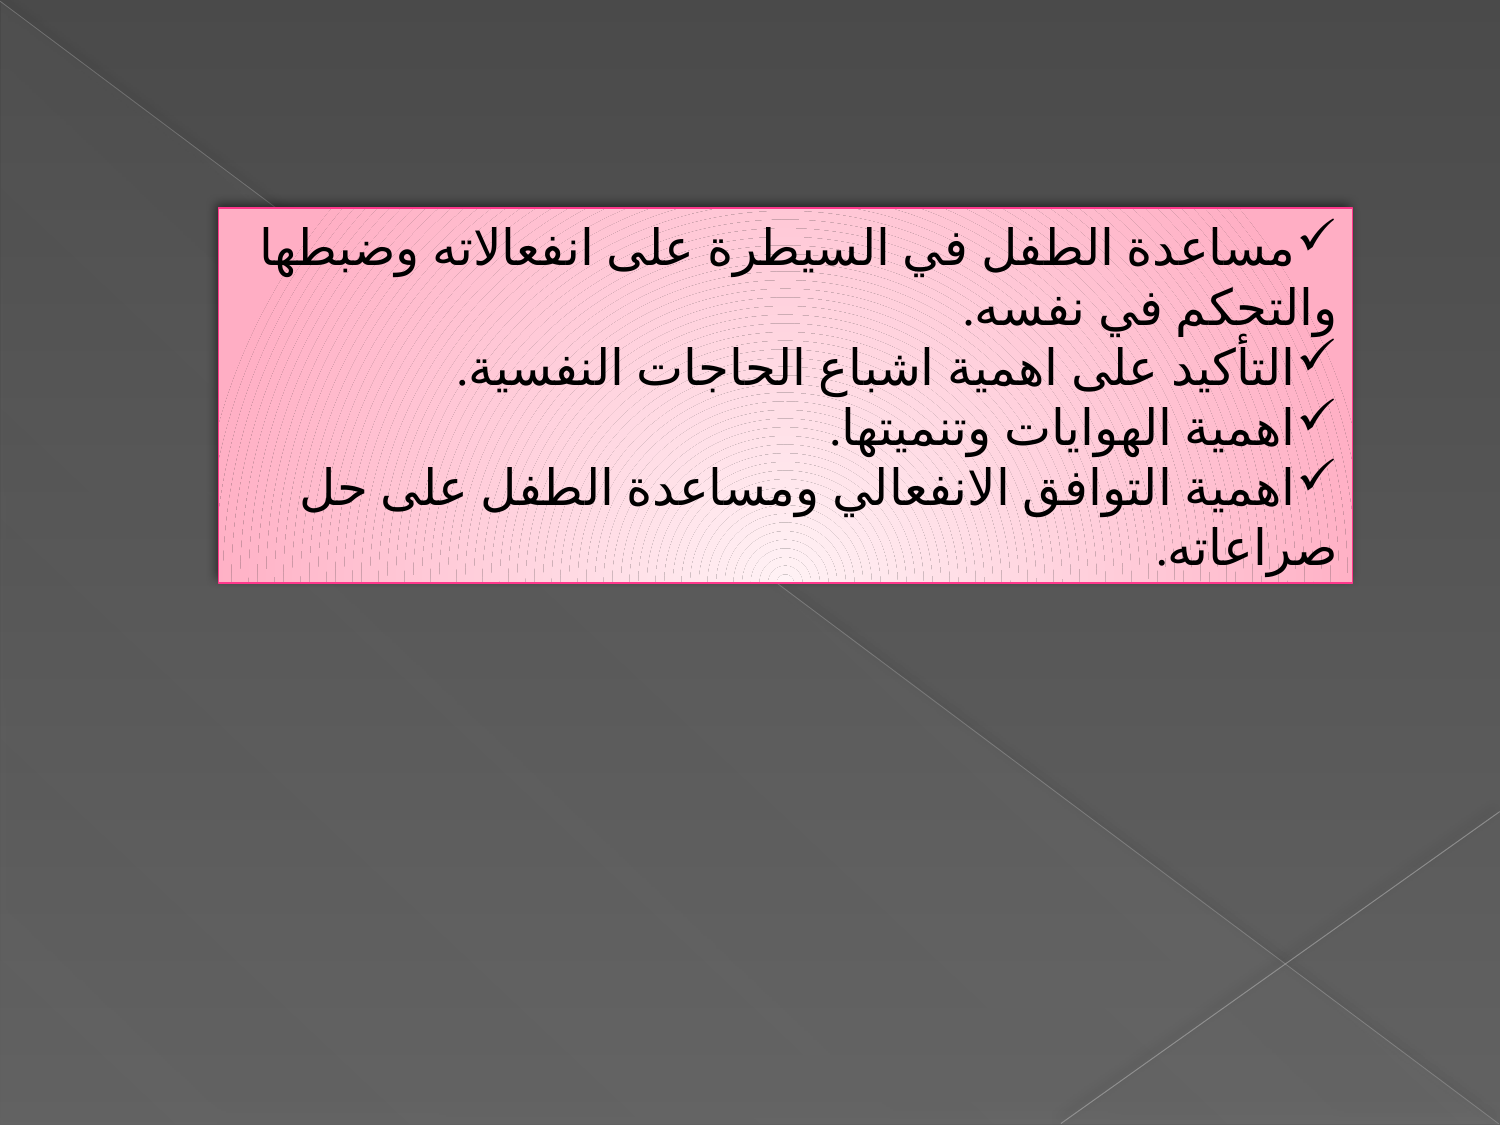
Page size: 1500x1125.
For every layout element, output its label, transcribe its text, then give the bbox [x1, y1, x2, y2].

text_box مساعدة الطفل في السيطرة على انفعالاته وضبطها والتحكم في نفسه. التأكيد على اهمية اشباع الحاجات النفسية. اهمية الهوايات وتنميتها. اهمية التوافق الانفعالي ومساعدة الطفل على حل صراعاته. [218, 207, 1353, 584]
